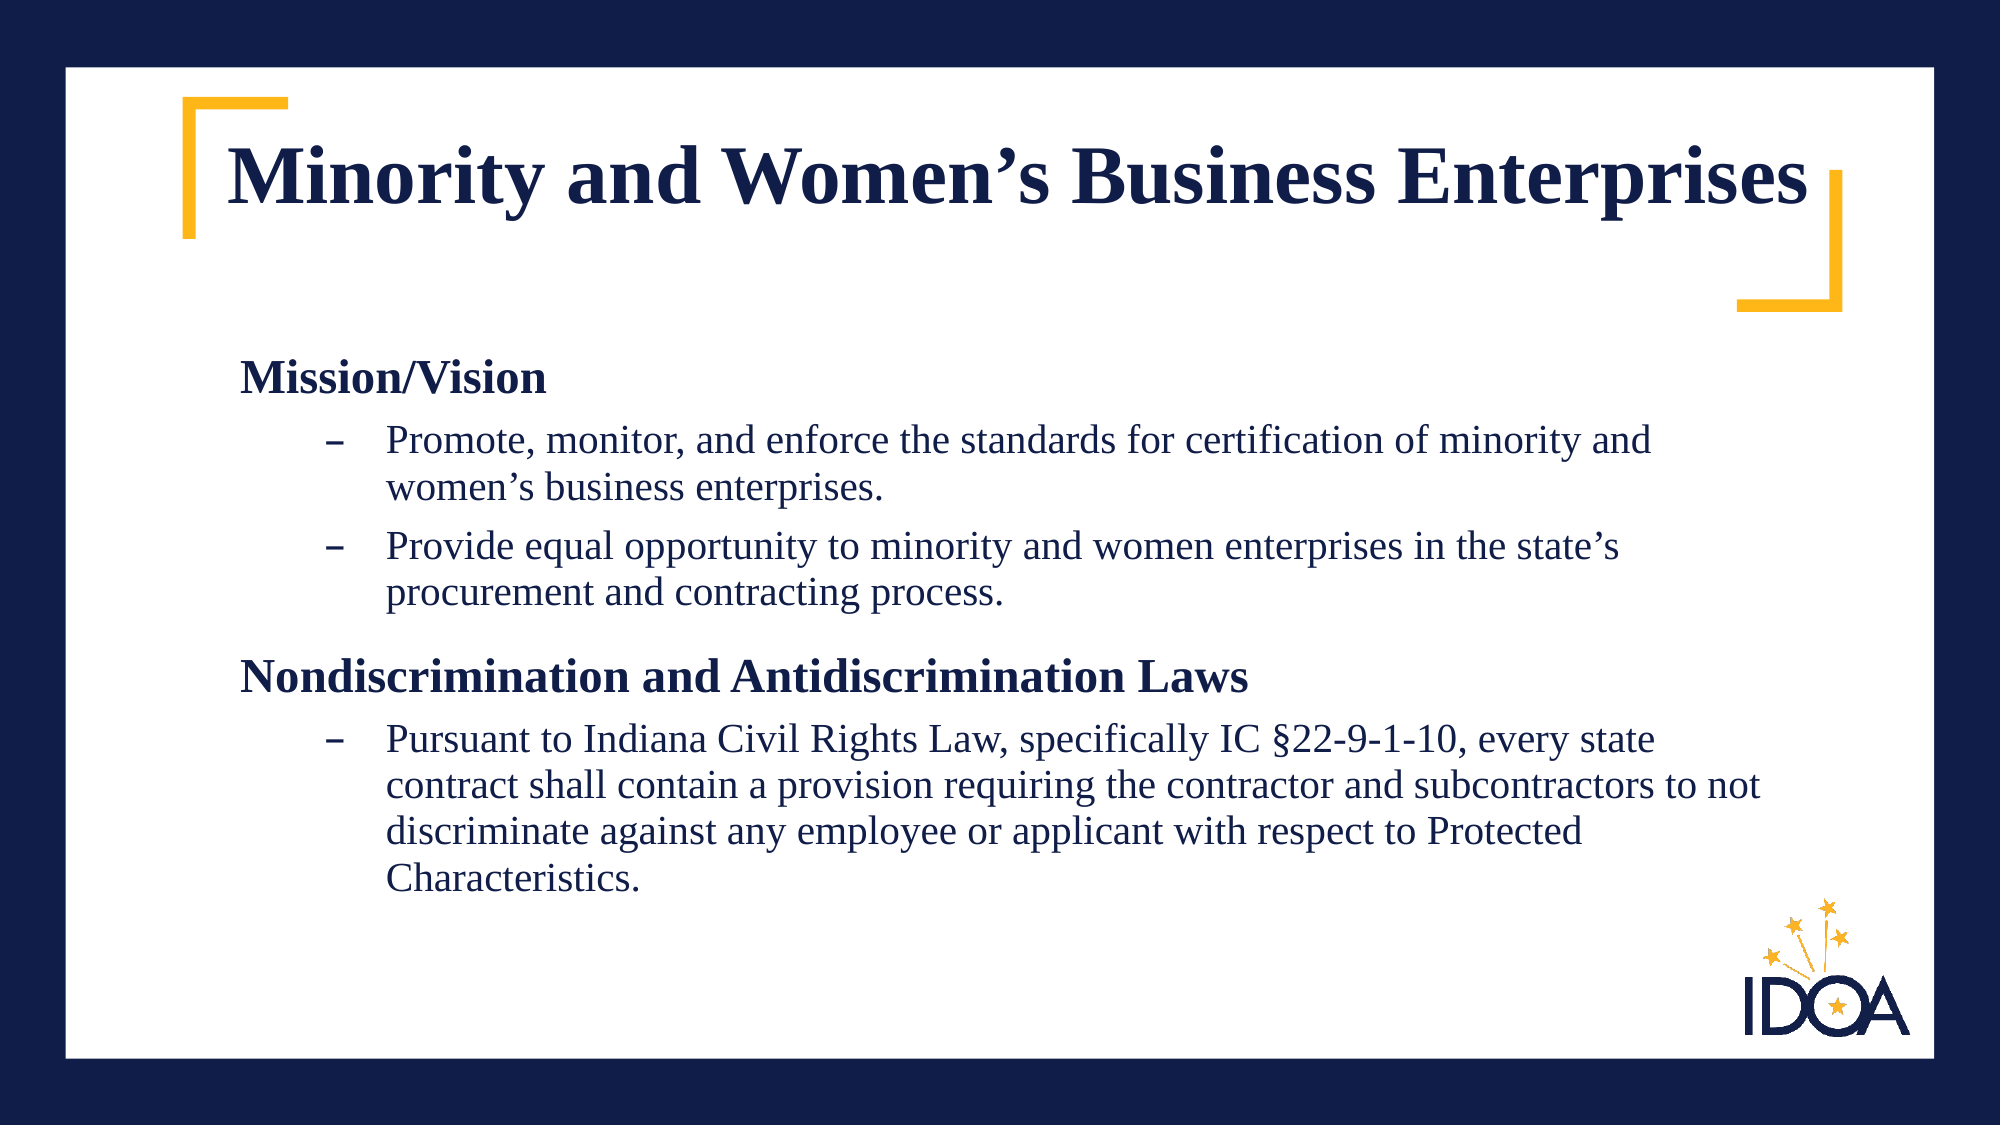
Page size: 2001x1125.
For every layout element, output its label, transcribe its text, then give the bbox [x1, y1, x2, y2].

title Minority and Women’s Business Enterprises [212, 125, 1874, 262]
list Mission/Vision Promote, monitor, and enforce the standards for certification of minority and women’s business enterprises. Provide equal opportunity to minority and women enterprises in the state’s procurement and contracting process. Nondiscrimination and Antidiscrimination Laws Pursuant to Indiana Civil Rights Law, specifically IC §22-9-1-10, every state contract shall contain a provision requiring the contractor and subcontractors to not discriminate against any employee or applicant with respect to Protected Characteristics. [225, 331, 1800, 910]
picture [1702, 857, 1959, 1114]
